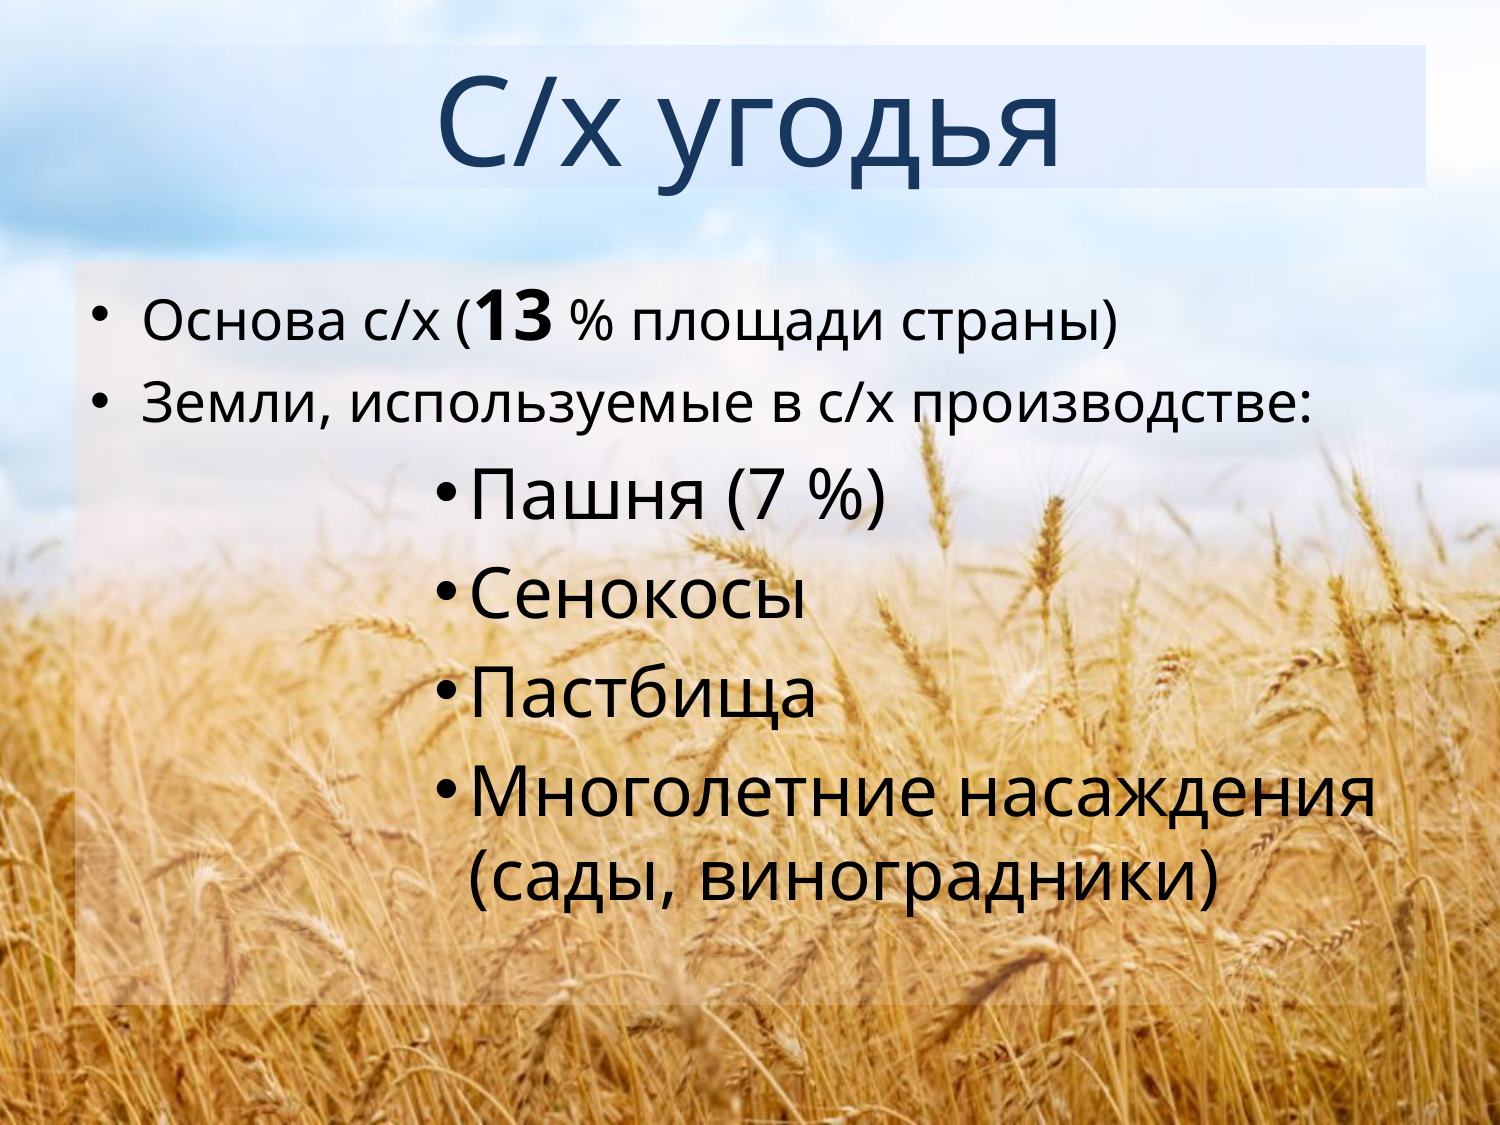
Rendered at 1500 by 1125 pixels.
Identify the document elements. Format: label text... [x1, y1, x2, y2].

picture [0, 0, 1500, 1125]
title С/х угодья [75, 45, 1425, 188]
list Основа с/х (13 % площади страны) Земли, используемые в с/х производстве: Пашня (7 %) Сенокосы Пастбища Многолетние насаждения (сады, виноградники) [75, 262, 1425, 1005]
